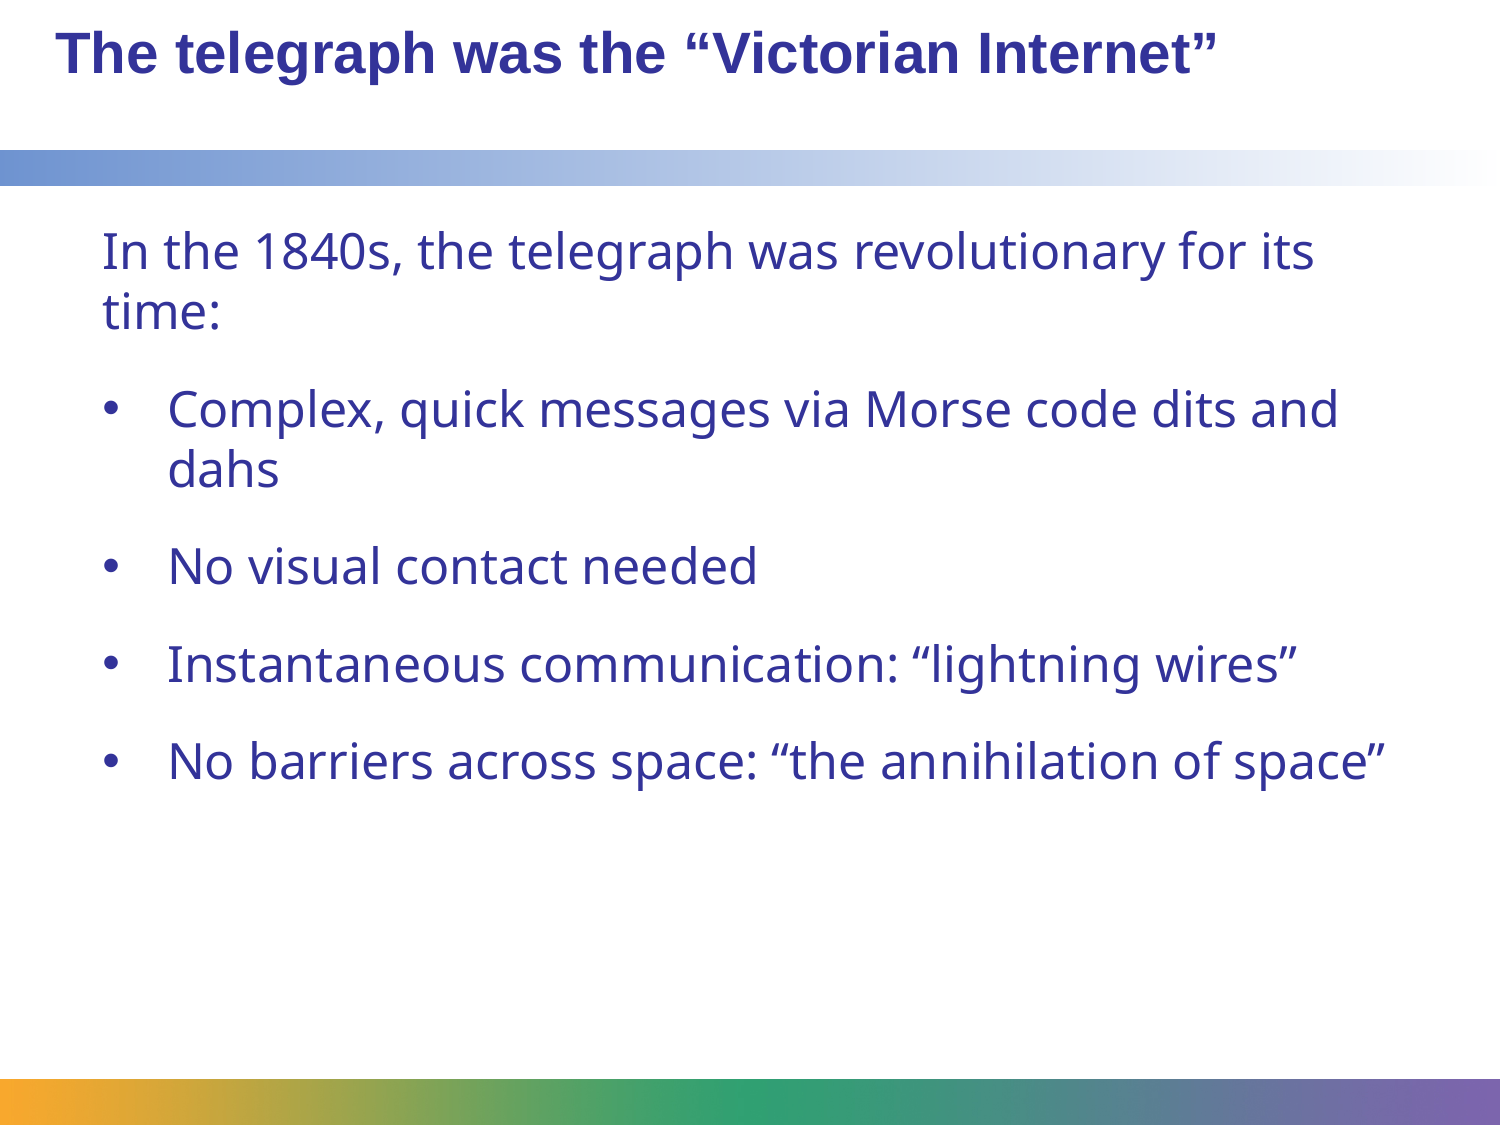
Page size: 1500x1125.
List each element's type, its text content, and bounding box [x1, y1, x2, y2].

title The telegraph was the “Victorian Internet” [40, 0, 1500, 119]
text_box In the 1840s, the telegraph was revolutionary for its time: Complex, quick messages via Morse code dits and dahs No visual contact needed Instantaneous communication: “lightning wires” No barriers across space: “the annihilation of space” [87, 212, 1413, 798]
picture [0, 1079, 1500, 1125]
